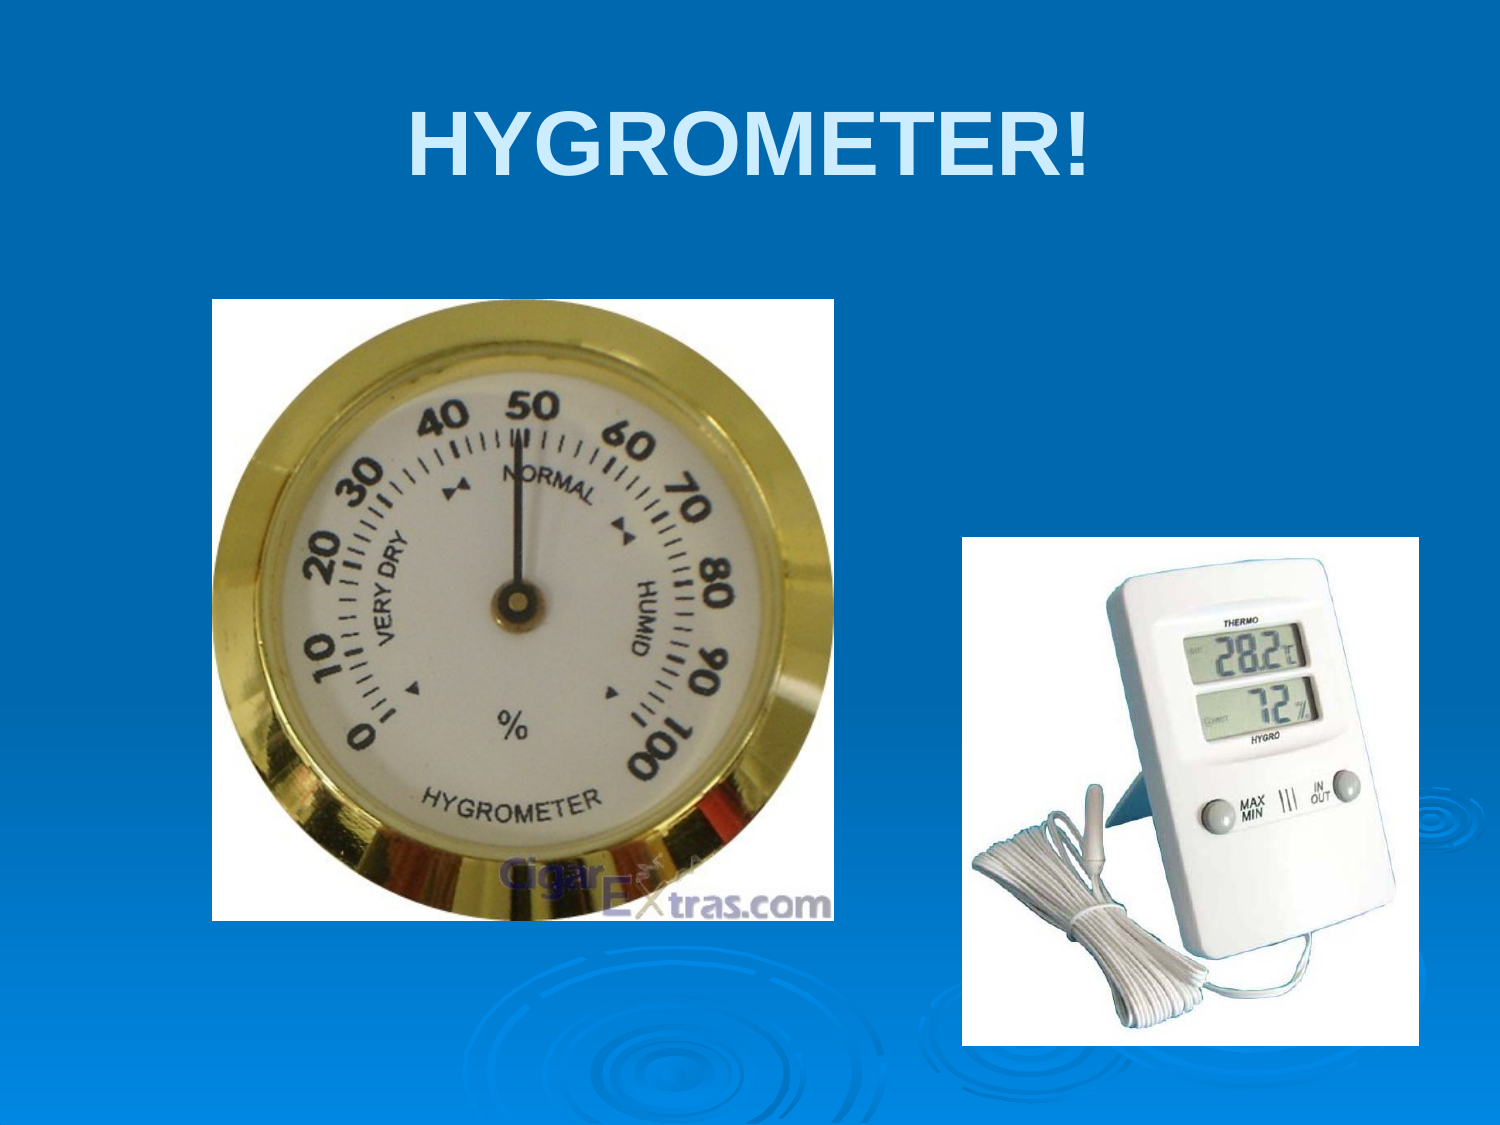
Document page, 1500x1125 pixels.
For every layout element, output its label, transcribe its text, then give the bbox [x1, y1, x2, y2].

picture [212, 299, 834, 922]
picture [962, 537, 1419, 1047]
title HYGROMETER! [74, 45, 1426, 234]
